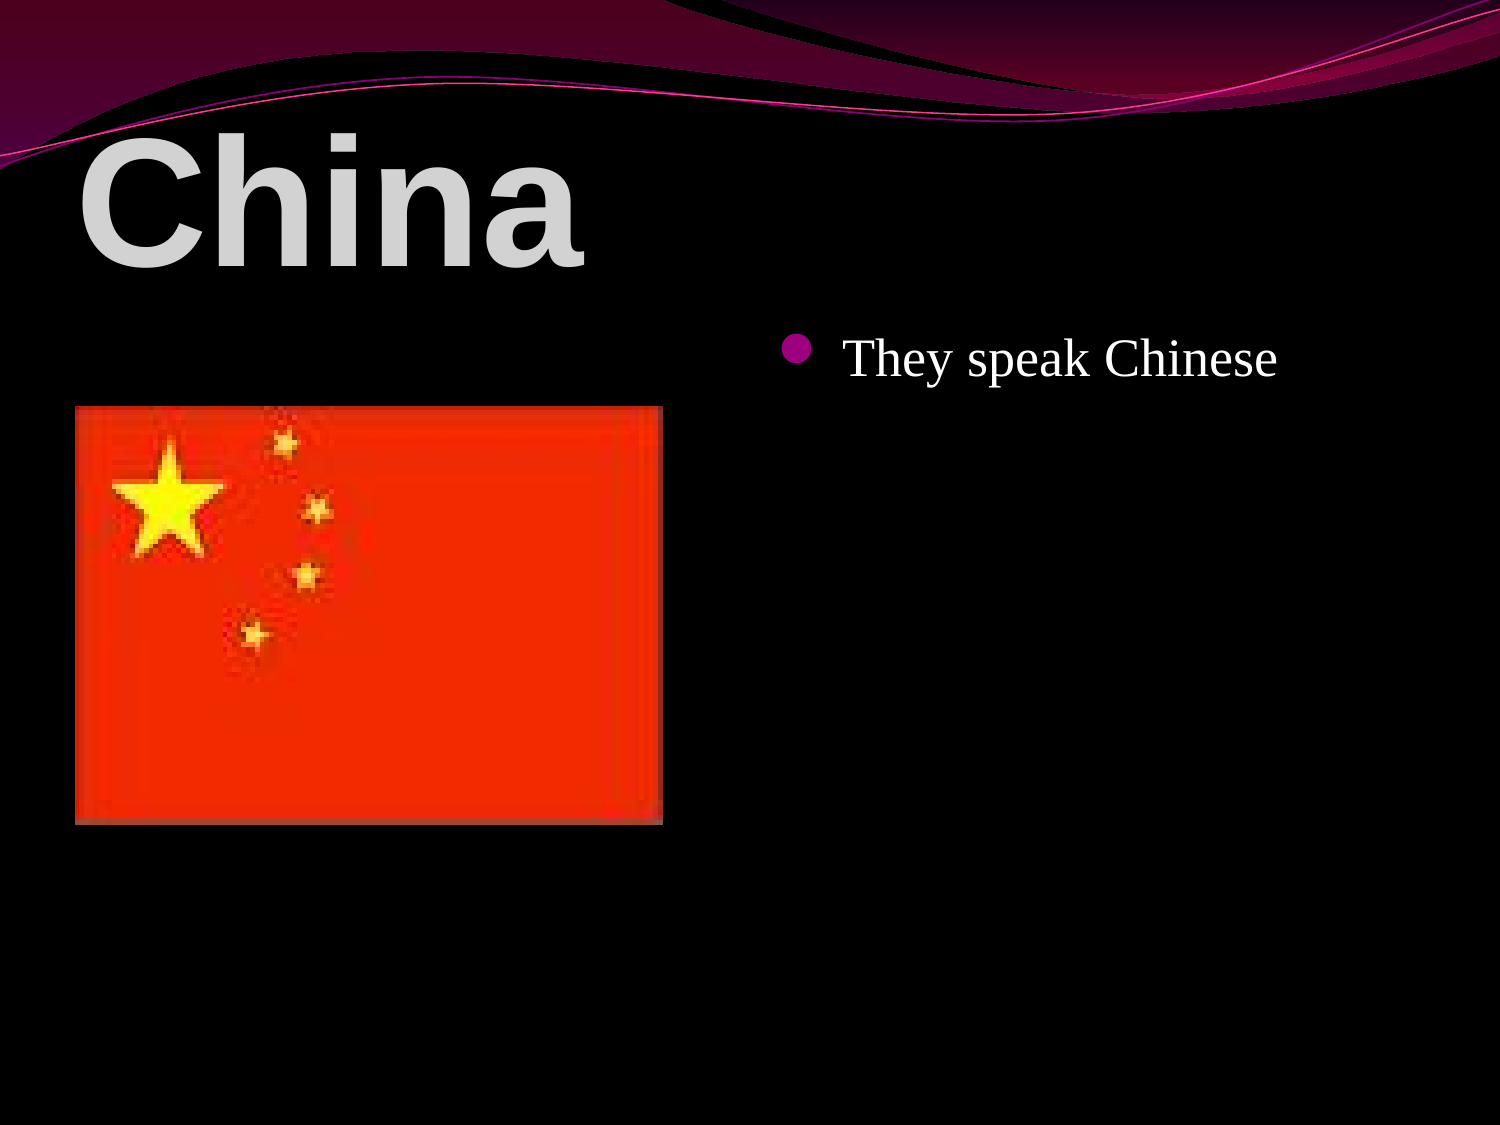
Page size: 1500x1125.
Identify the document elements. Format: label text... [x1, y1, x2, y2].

picture [74, 406, 663, 826]
list They speak Chinese [762, 314, 1425, 1043]
title China [75, 115, 1425, 303]
